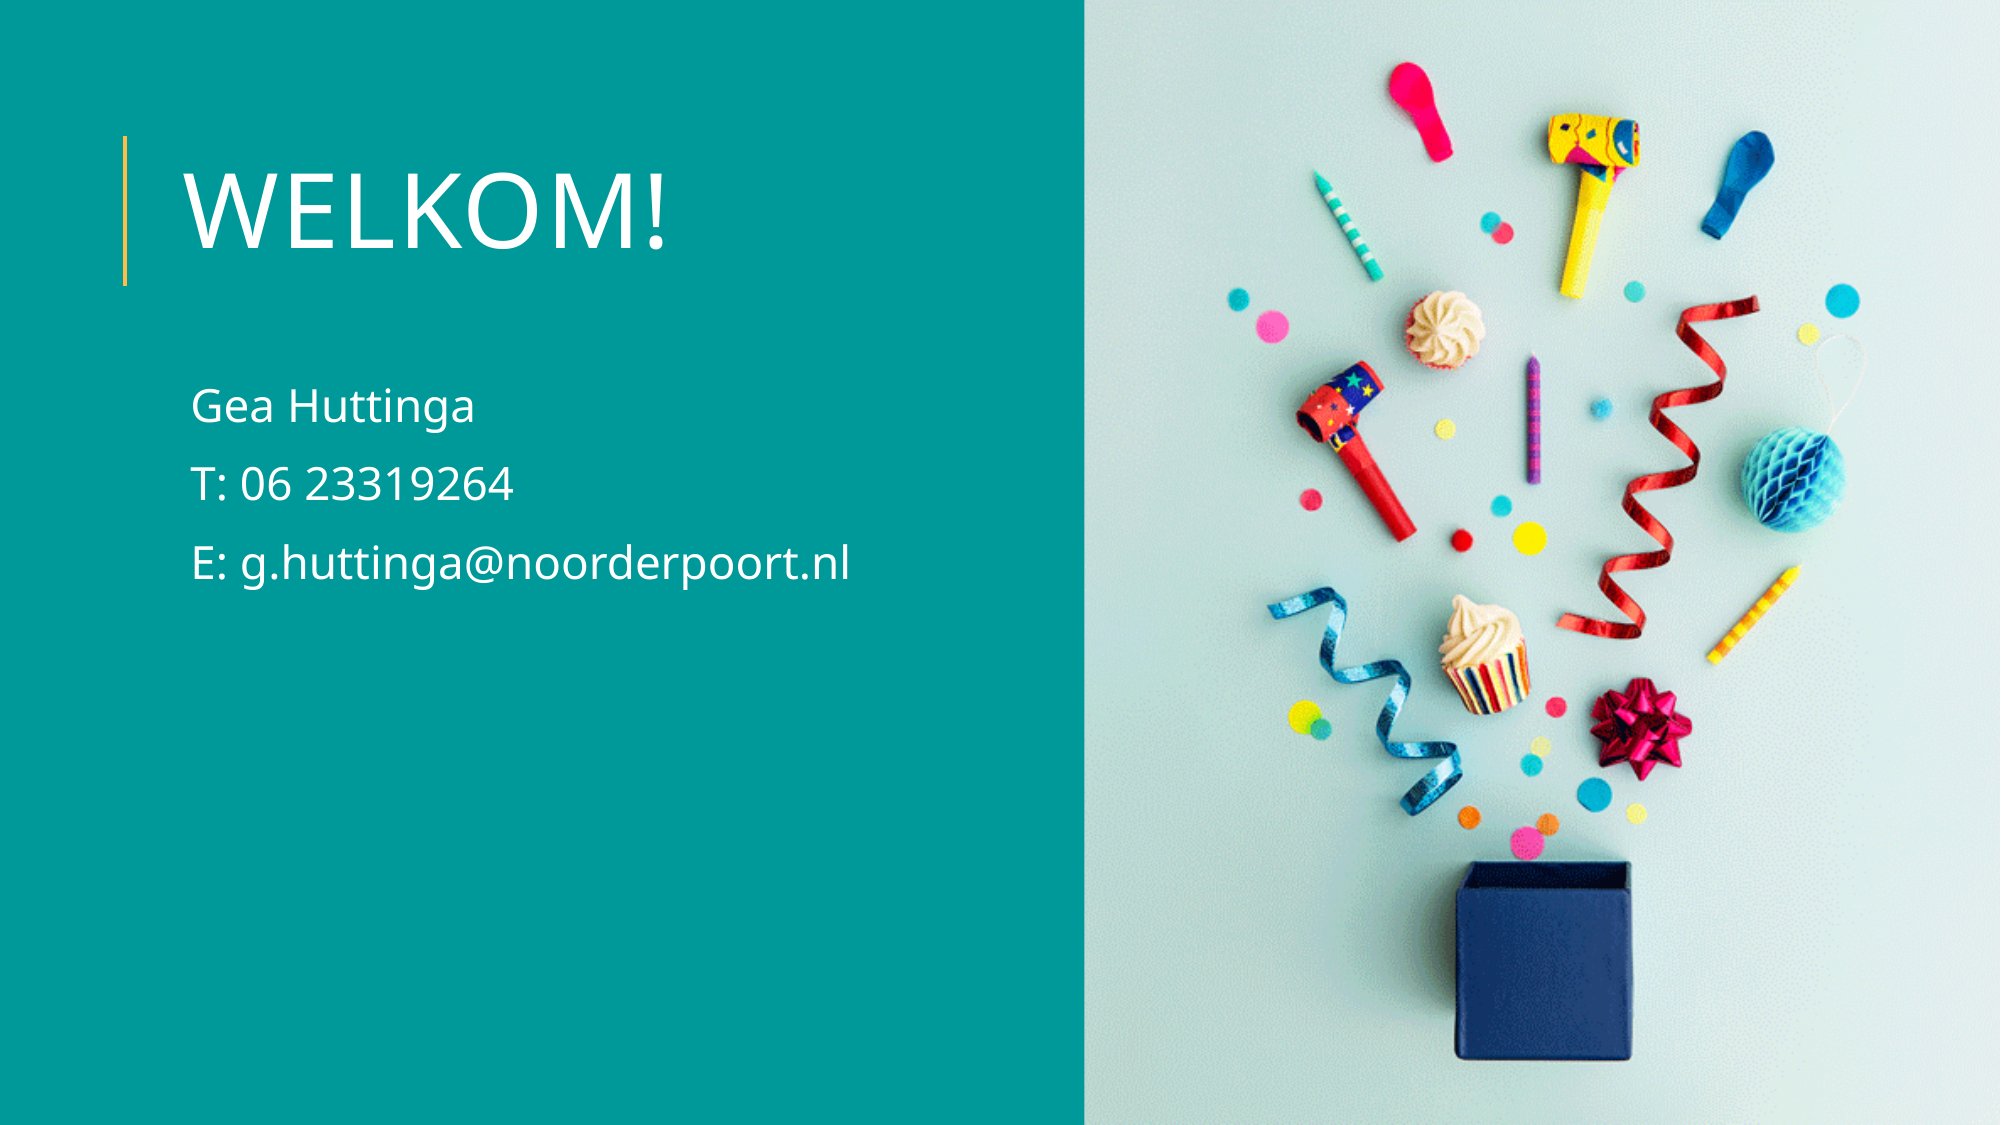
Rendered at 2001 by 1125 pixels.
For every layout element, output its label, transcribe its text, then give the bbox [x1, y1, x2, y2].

title Welkom! [168, 96, 872, 342]
picture [1084, 0, 2000, 1125]
list Gea Huttinga T: 06 23319264 E: g.huttinga@noorderpoort.nl [168, 375, 1022, 1035]
